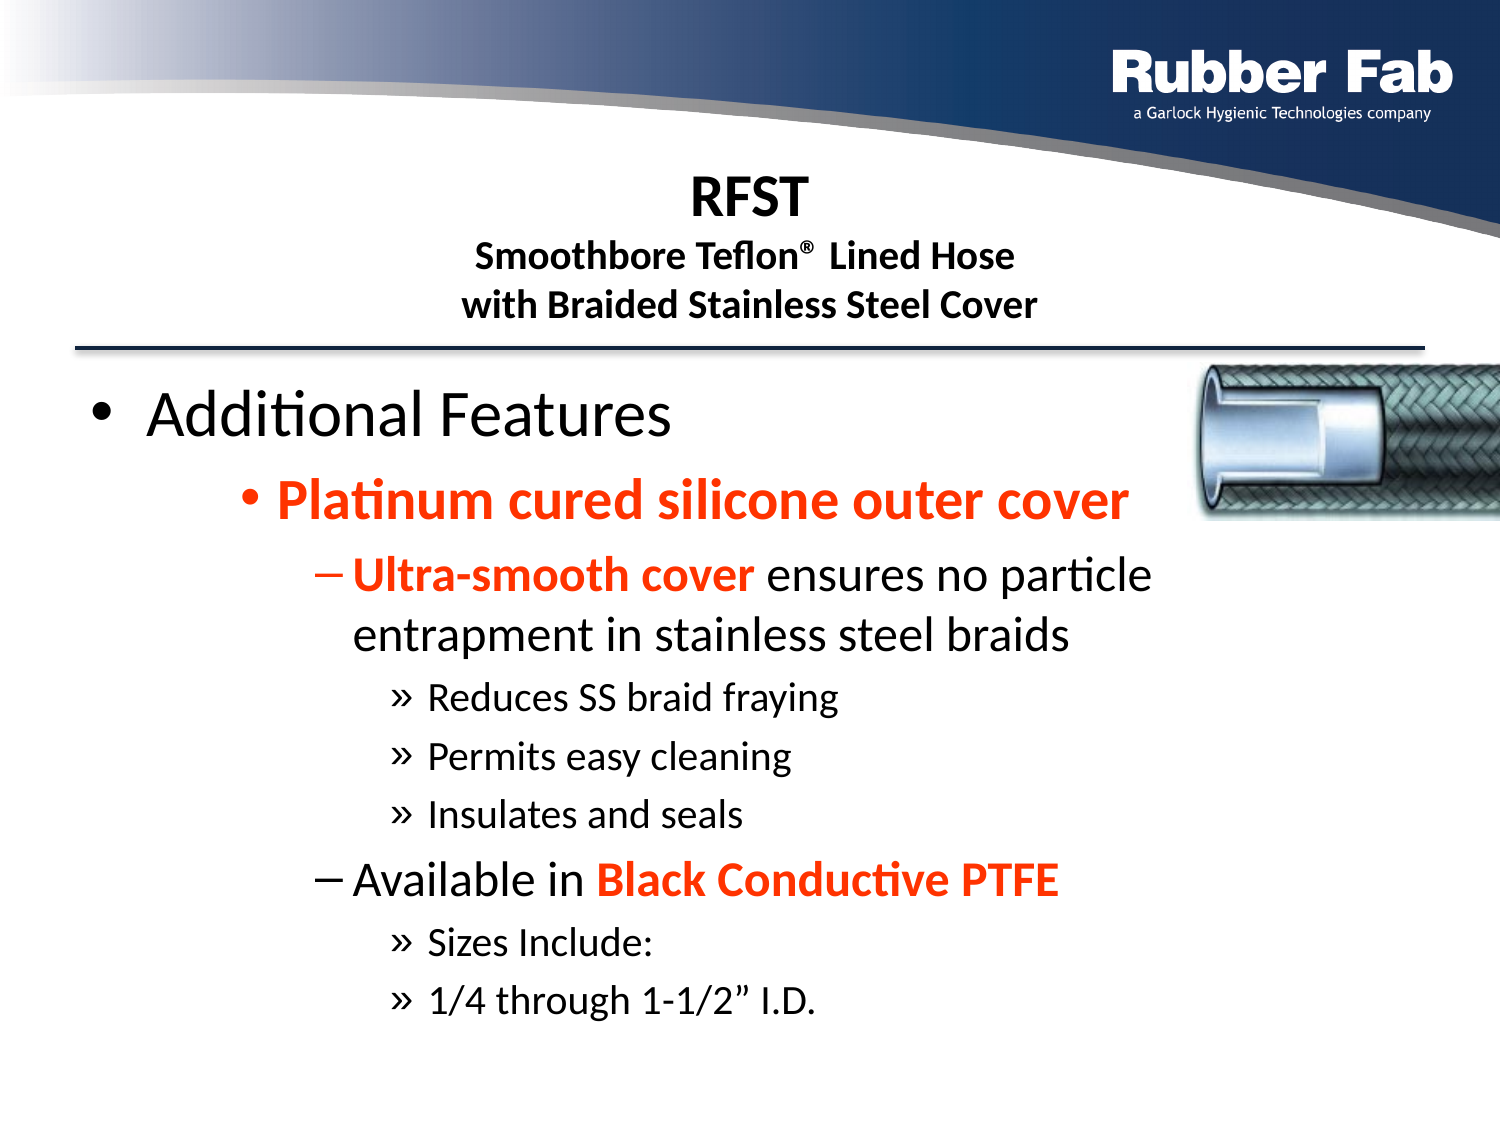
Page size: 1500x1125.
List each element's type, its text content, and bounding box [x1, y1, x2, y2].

title RFST Smoothbore Teflon® Lined Hose with Braided Stainless Steel Cover [75, 147, 1425, 335]
picture [0, 0, 1500, 240]
list Additional Features Platinum cured silicone outer cover Ultra-smooth cover ensures no particle entrapment in stainless steel braids Reduces SS braid fraying Permits easy cleaning Insulates and seals Available in Black Conductive PTFE Sizes Include: 1/4 through 1-1/2” I.D. [75, 362, 1425, 1125]
picture [1187, 362, 1500, 521]
